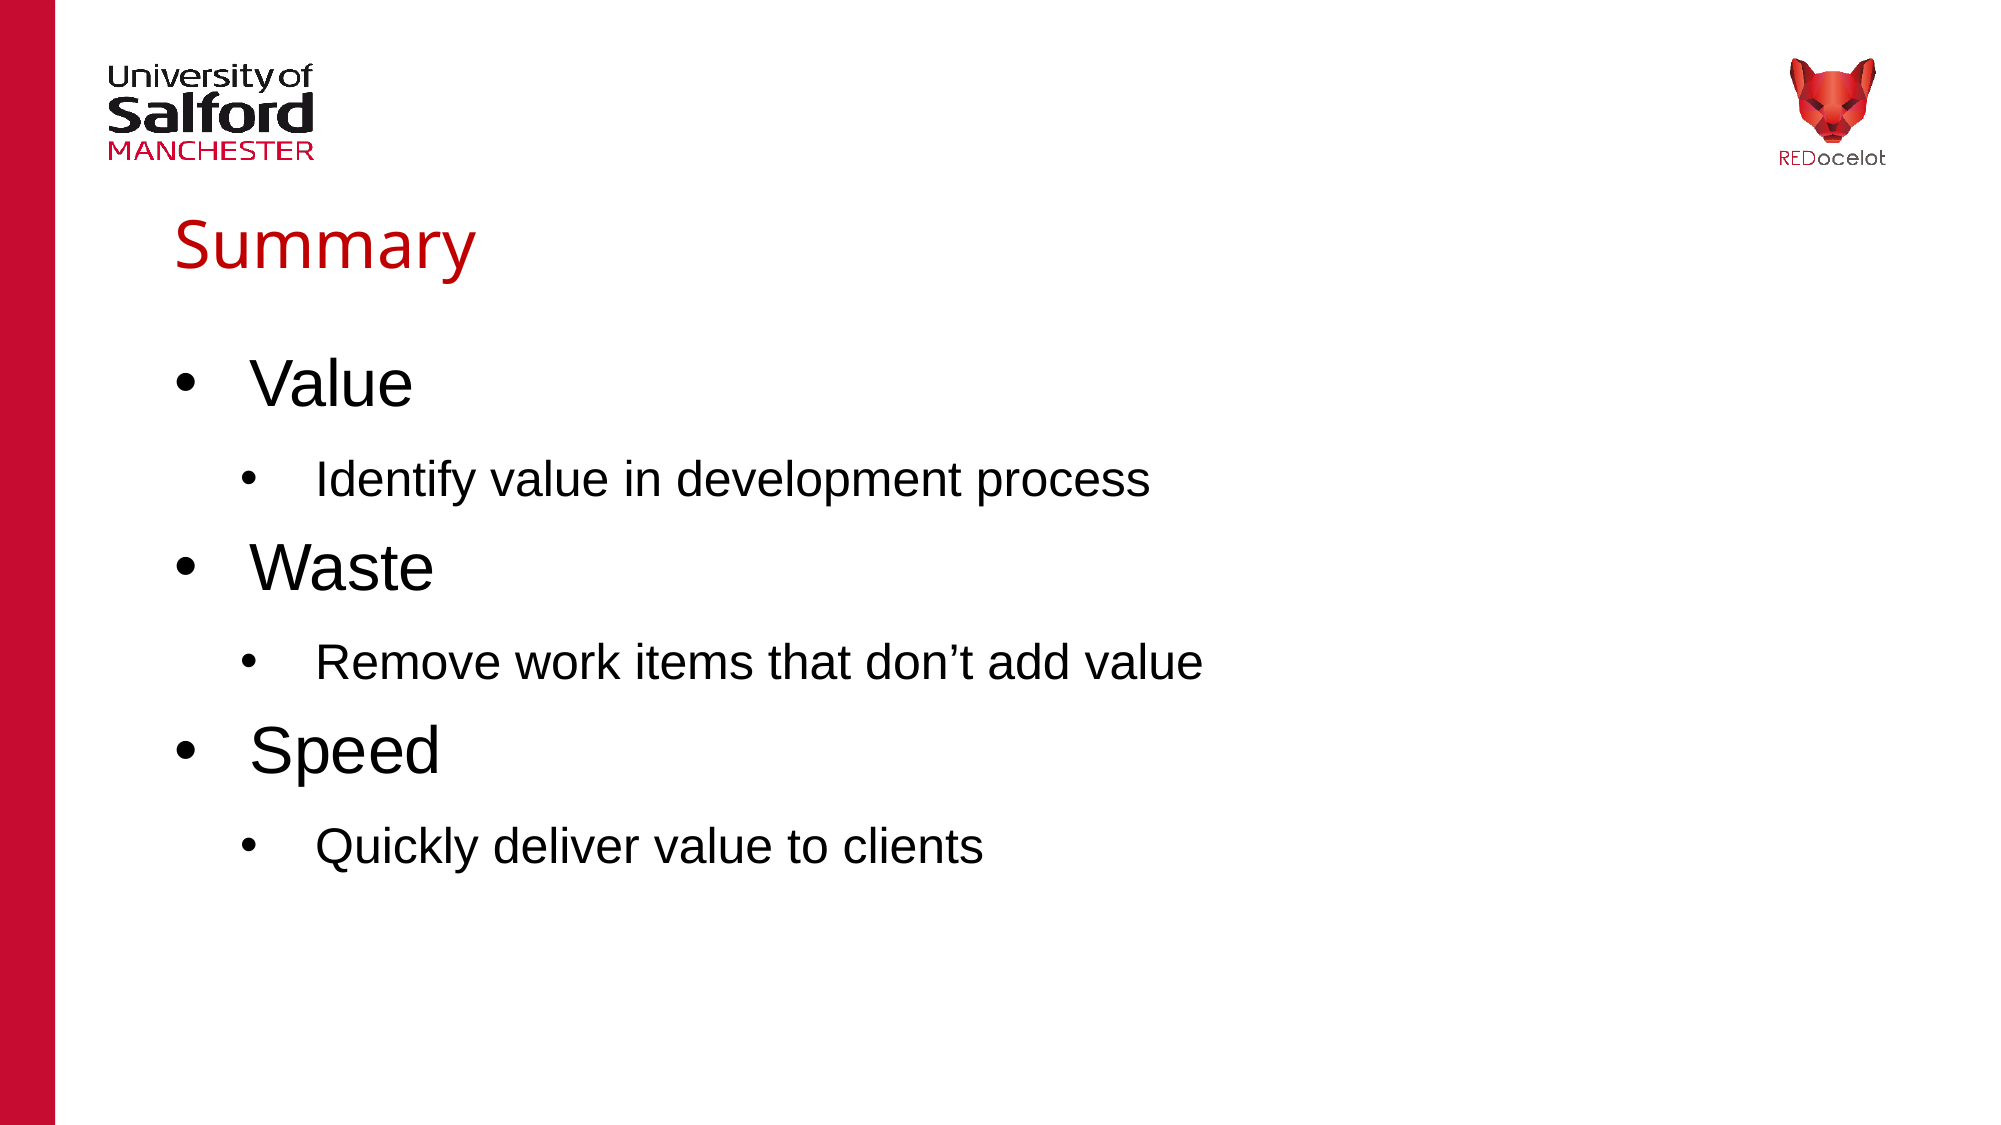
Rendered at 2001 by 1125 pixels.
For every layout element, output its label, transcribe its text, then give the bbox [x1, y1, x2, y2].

picture [60, 27, 362, 196]
list Value Identify value in development process Waste Remove work items that don’t add value Speed Quickly deliver value to clients [159, 340, 1899, 1004]
picture [1766, 43, 1899, 180]
title Summary [159, 201, 1899, 310]
